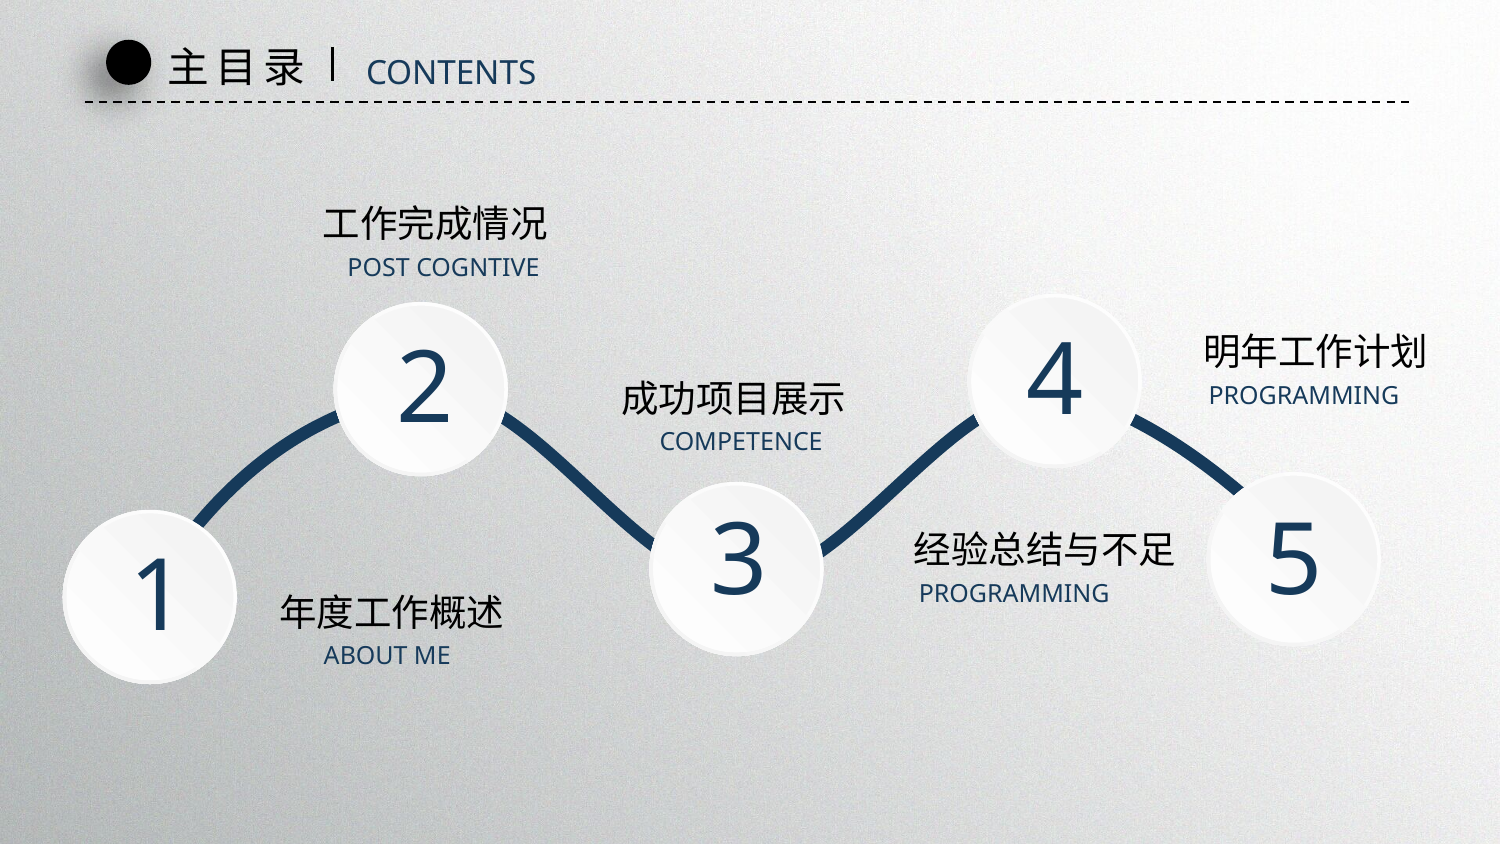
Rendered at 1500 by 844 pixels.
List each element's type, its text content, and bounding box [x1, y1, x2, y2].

text_box 年度工作概述 [335, 581, 530, 642]
text_box 经验总结与不足 [898, 519, 1197, 579]
text_box 成功项目展示 [606, 367, 910, 428]
text_box PROGRAMMING [1193, 371, 1415, 417]
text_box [1206, 471, 1382, 647]
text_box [62, 643, 238, 685]
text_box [333, 301, 509, 477]
text_box POST COGNTIVE [335, 244, 555, 289]
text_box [649, 481, 824, 657]
text_box 明年工作计划 [1188, 320, 1486, 381]
text_box [828, 425, 1216, 589]
text_box COMPETENCE [644, 418, 838, 463]
text_box ABOUT ME [308, 631, 466, 677]
text_box CONTENTS [351, 43, 552, 99]
picture [0, 0, 1500, 844]
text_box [967, 293, 1142, 469]
text_box [335, 421, 644, 591]
text_box 工作完成情况 [335, 192, 609, 253]
text_box PROGRAMMING [904, 570, 1125, 616]
